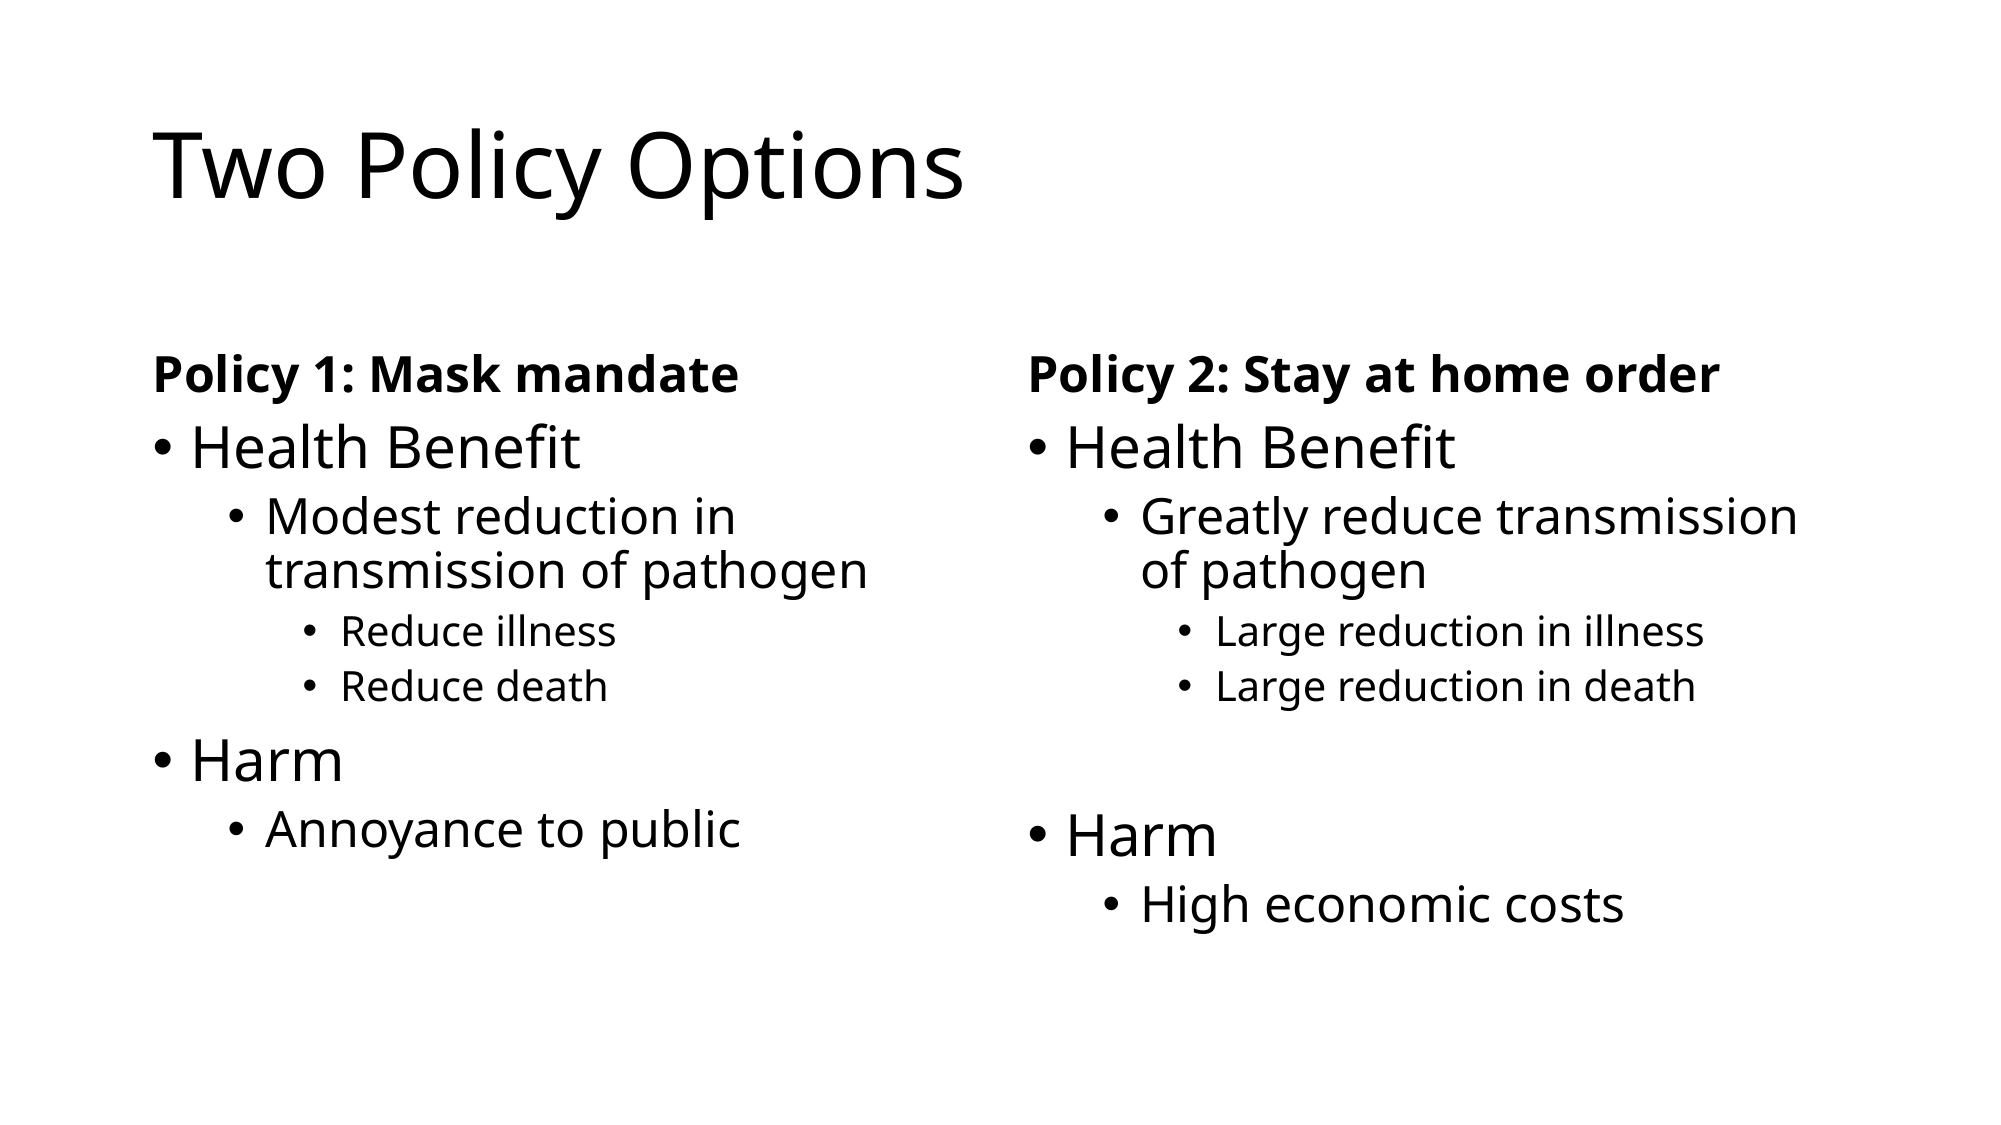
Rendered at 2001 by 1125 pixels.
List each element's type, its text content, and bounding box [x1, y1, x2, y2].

list Policy 2: Stay at home order [1012, 275, 1863, 410]
title Two Policy Options [137, 59, 1863, 278]
list Policy 1: Mask mandate [137, 275, 984, 410]
list Health Benefit Modest reduction in transmission of pathogen Reduce illness Reduce death Harm Annoyance to public [137, 410, 984, 1016]
list Health Benefit Greatly reduce transmission of pathogen Large reduction in illness Large reduction in death Harm High economic costs [1012, 410, 1863, 1016]
